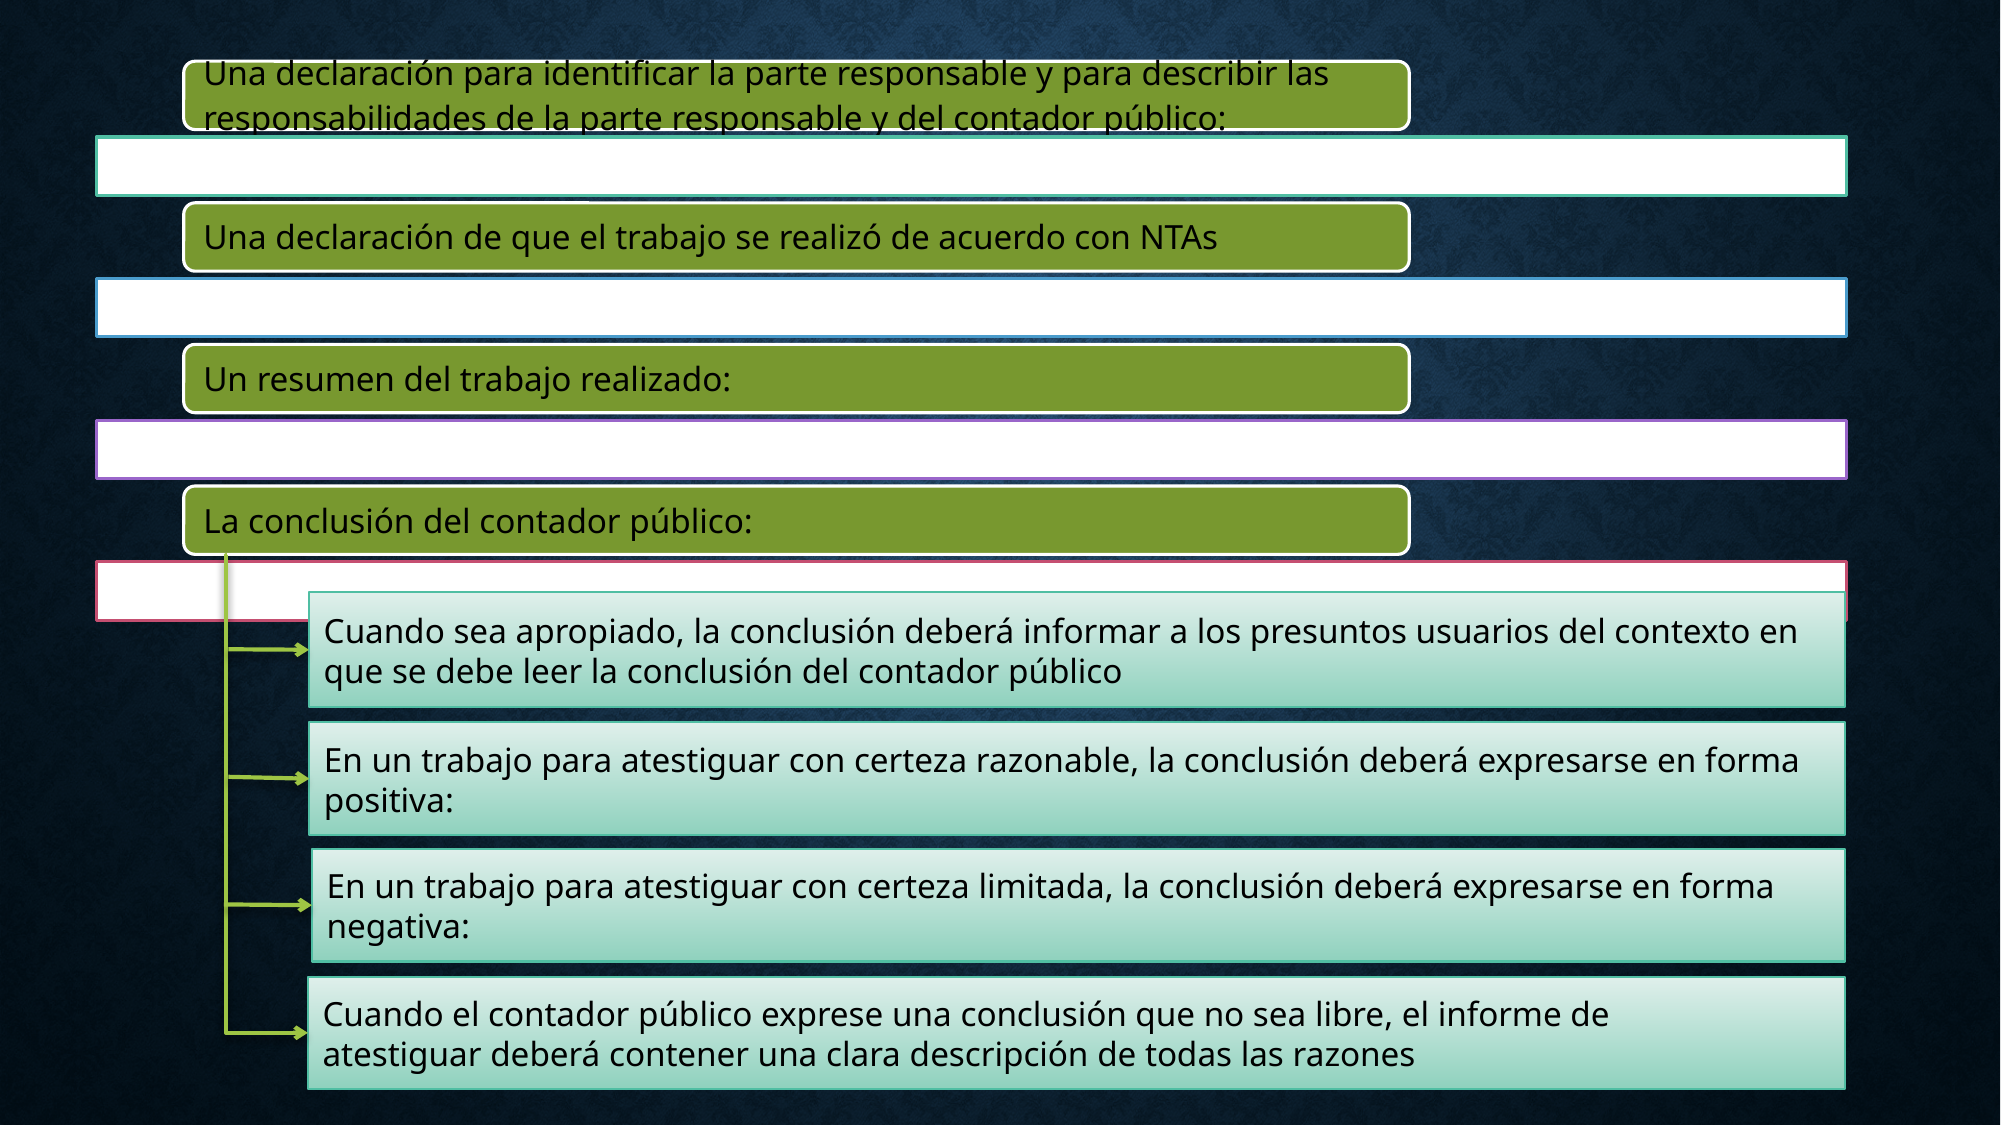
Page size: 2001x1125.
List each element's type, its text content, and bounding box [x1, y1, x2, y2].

text_box Cuando el contador público exprese una conclusión que no sea libre, el informe de atestiguar deberá contener una clara descripción de todas las razones [307, 976, 1846, 1090]
text_box En un trabajo para atestiguar con certeza razonable, la conclusión deberá expresarse en forma positiva: [308, 721, 1846, 836]
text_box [27, 752, 507, 836]
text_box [227, 776, 310, 780]
text_box En un trabajo para atestiguar con certeza limitada, la conclusión deberá expresarse en forma negativa: [311, 848, 1846, 963]
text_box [95, 53, 1848, 621]
text_box Cuando sea apropiado, la conclusión deberá informar a los presuntos usuarios del contexto en que se debe leer la conclusión del contador público [308, 633, 1846, 708]
